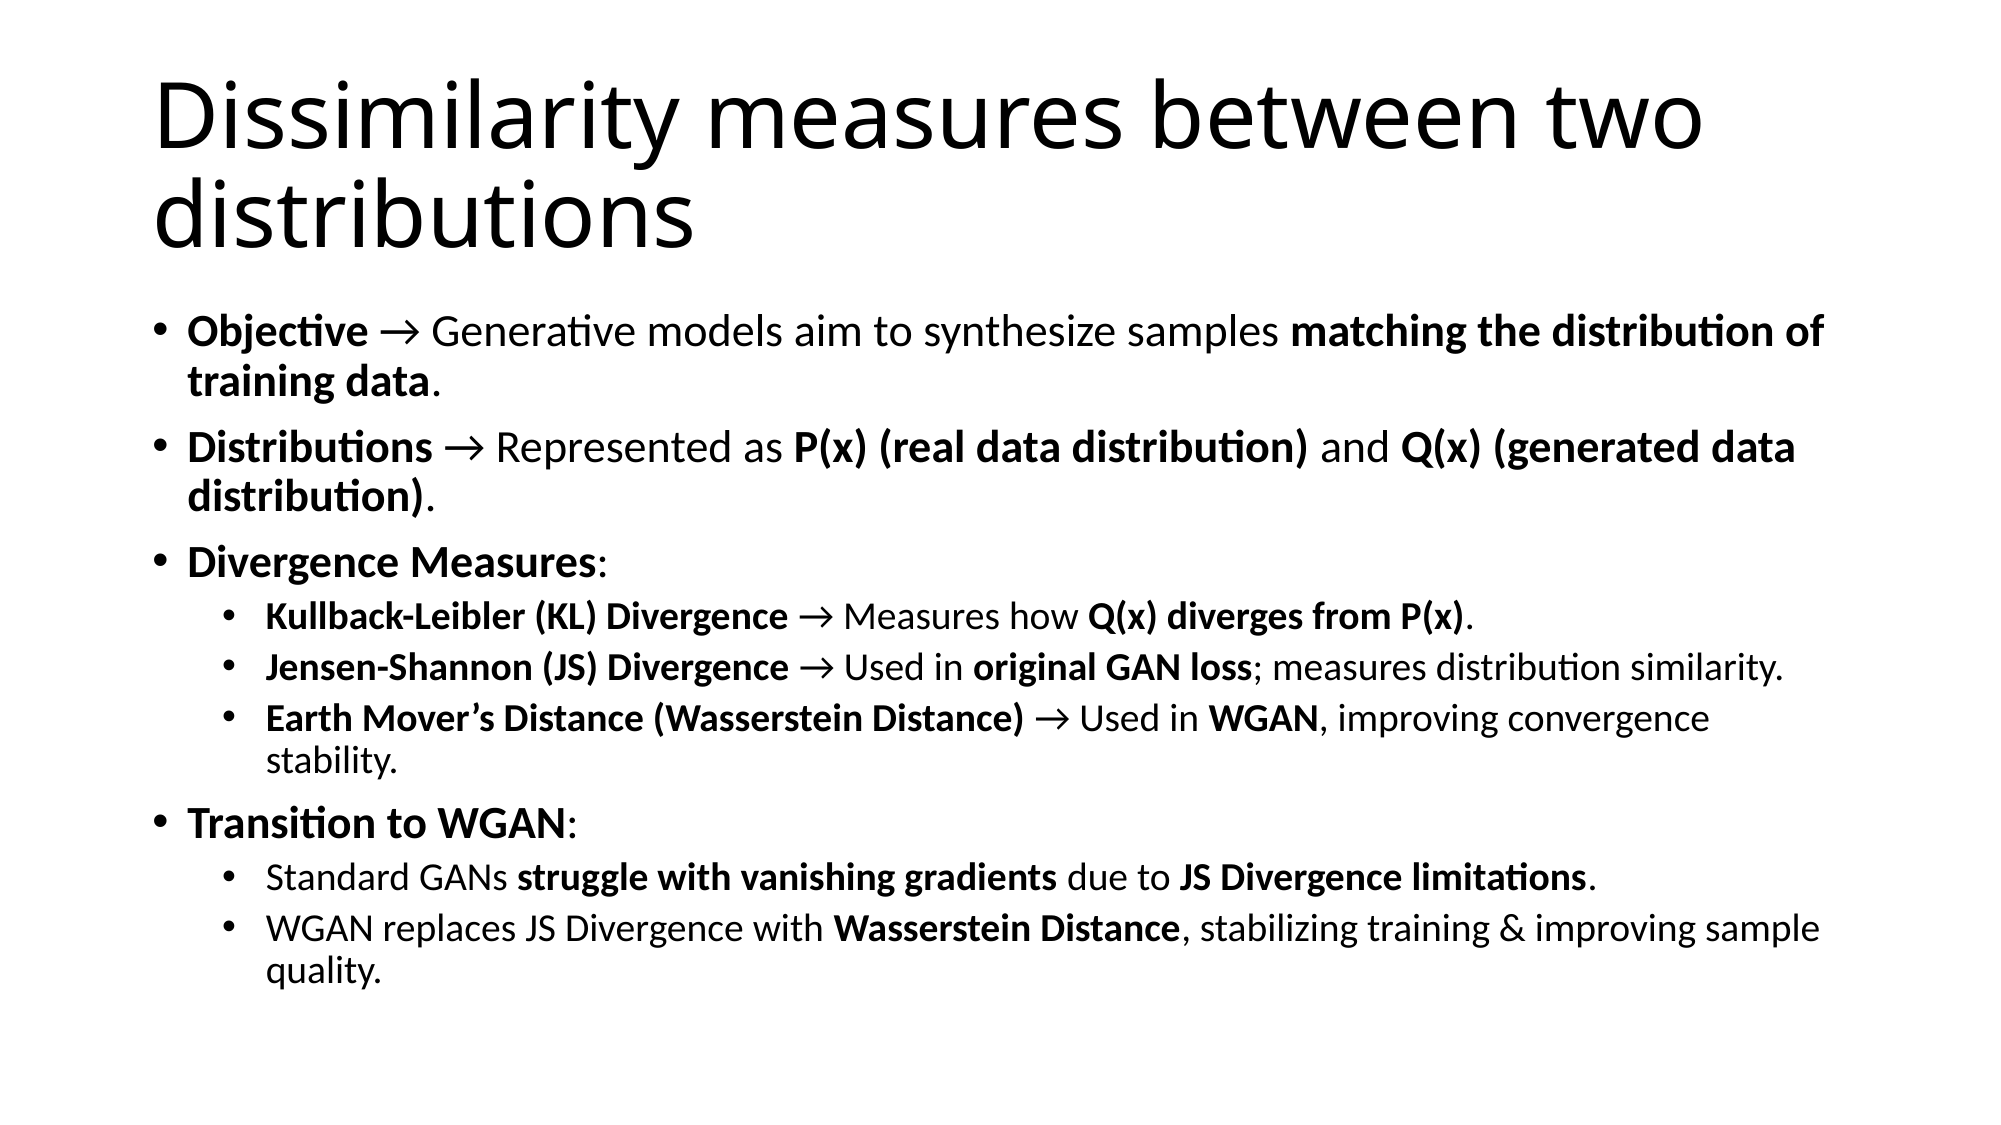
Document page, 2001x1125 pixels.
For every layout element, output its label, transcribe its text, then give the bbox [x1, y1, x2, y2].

title Dissimilarity measures between two distributions [137, 59, 1863, 278]
list Objective → Generative models aim to synthesize samples matching the distribution of training data. Distributions → Represented as P(x) (real data distribution) and Q(x) (generated data distribution). Divergence Measures: Kullback-Leibler (KL) Divergence → Measures how Q(x) diverges from P(x). Jensen-Shannon (JS) Divergence → Used in original GAN loss; measures distribution similarity. Earth Mover’s Distance (Wasserstein Distance) → Used in WGAN, improving convergence stability. Transition to WGAN: Standard GANs struggle with vanishing gradients due to JS Divergence limitations. WGAN replaces JS Divergence with Wasserstein Distance, stabilizing training & improving sample quality. [137, 299, 1863, 1014]
